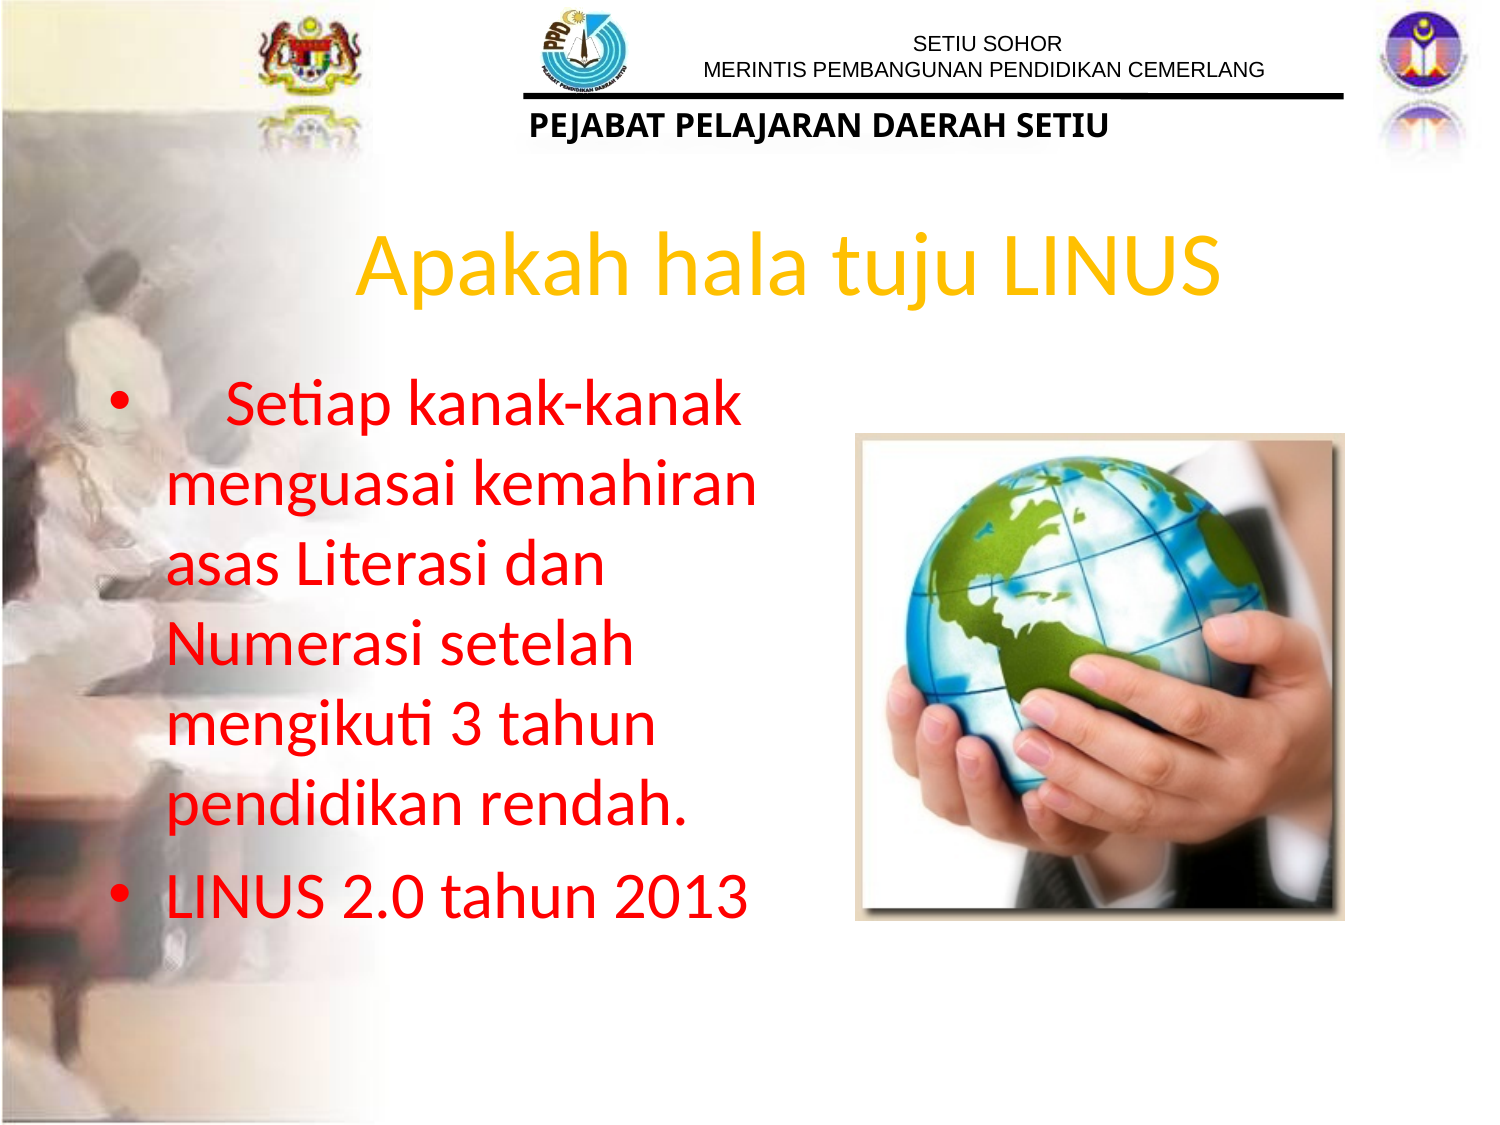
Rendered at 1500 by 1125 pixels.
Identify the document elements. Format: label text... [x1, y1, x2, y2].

picture [1, 0, 1500, 1125]
list Setiap kanak-kanak menguasai kemahiran asas Literasi dan Numerasi setelah mengikuti 3 tahun pendidikan rendah. LINUS 2.0 tahun 2013 [93, 351, 819, 1009]
title Apakah hala tuju LINUS [152, 187, 1428, 331]
